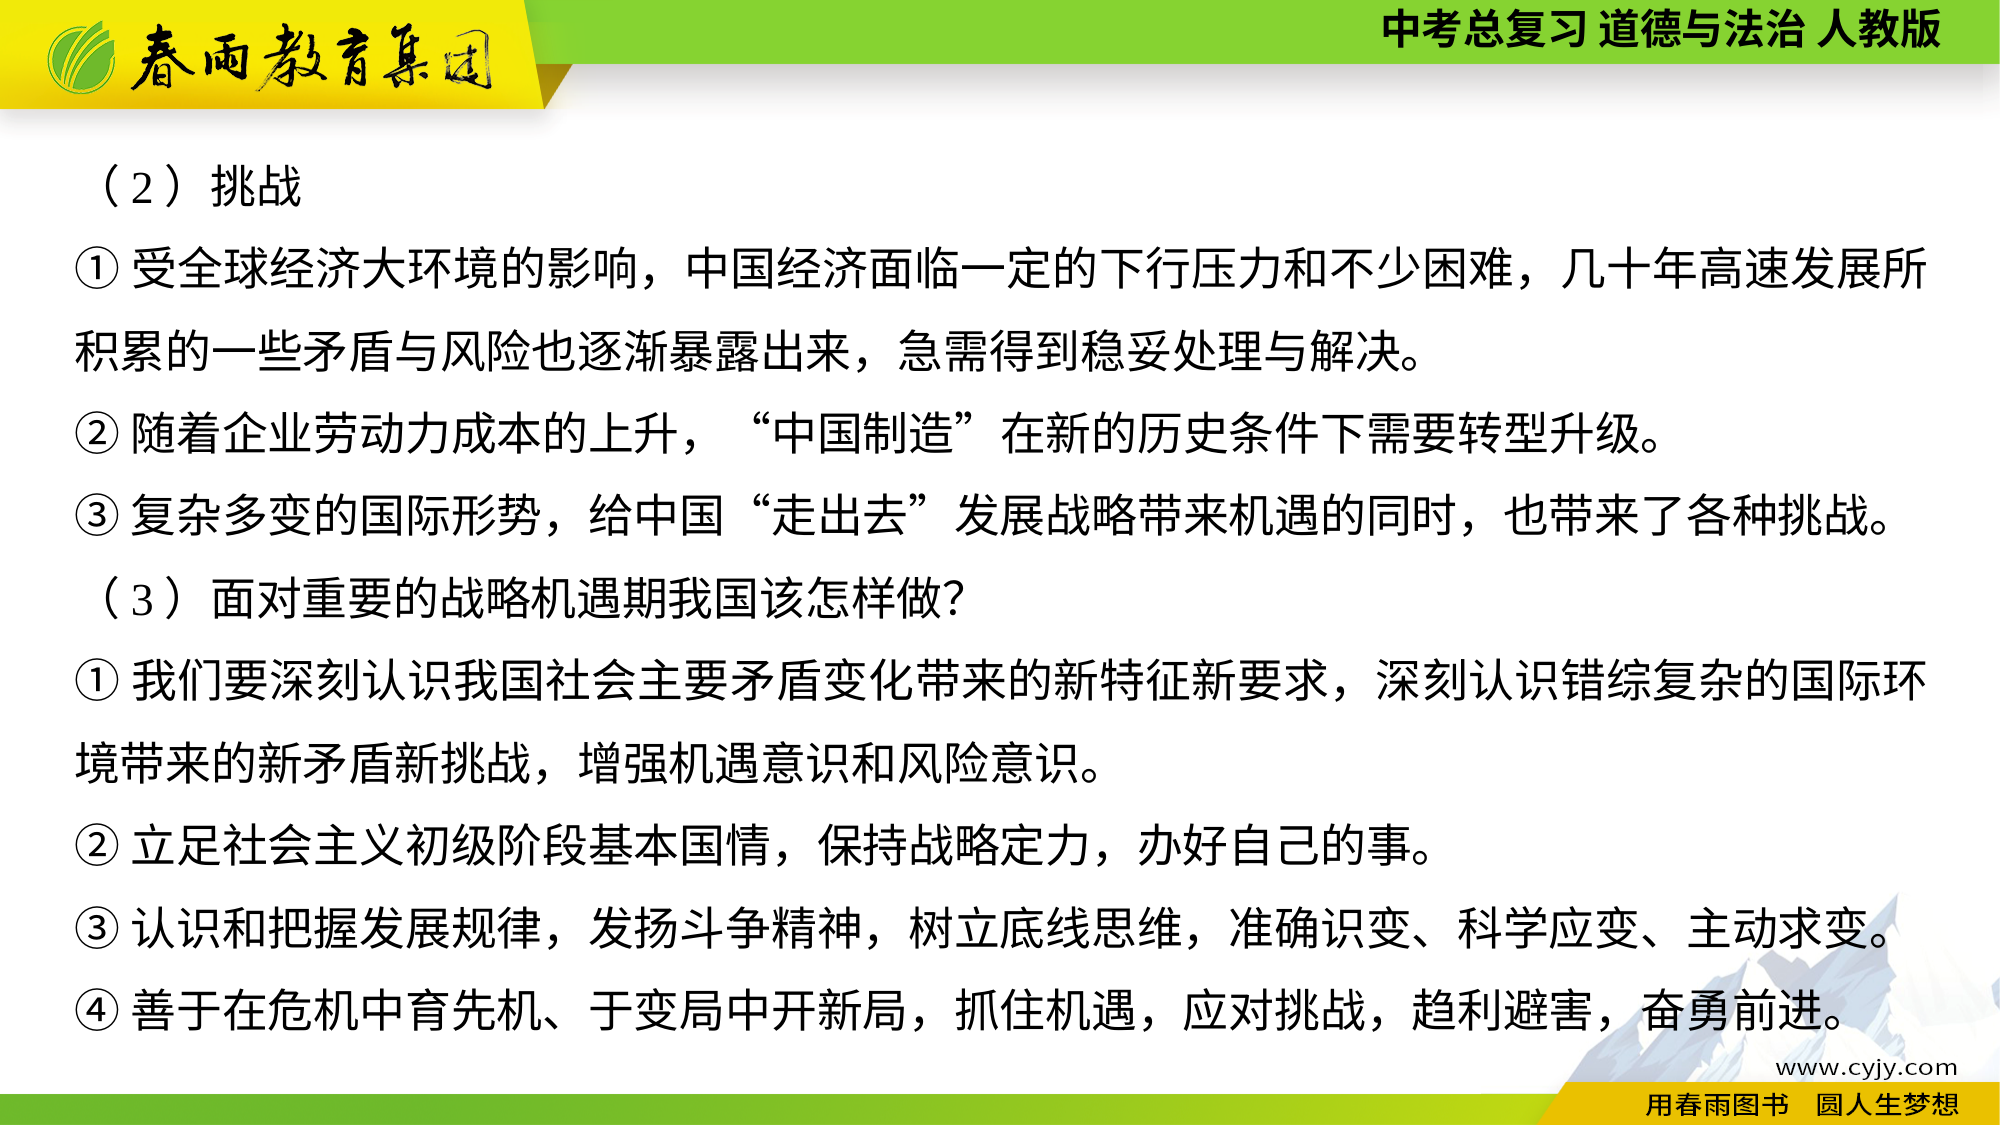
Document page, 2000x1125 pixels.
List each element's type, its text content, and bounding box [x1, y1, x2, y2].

picture [0, 0, 2000, 1125]
list （2）挑战 ①受全球经济大环境的影响，中国经济面临一定的下行压力和不少困难，几十年高速发展所积累的一些矛盾与风险也逐渐暴露出来，急需得到稳妥处理与解决。 ②随着企业劳动力成本的上升，“中国制造”在新的历史条件下需要转型升级。 ③复杂多变的国际形势，给中国“走出去”发展战略带来机遇的同时，也带来了各种挑战。 （3）面对重要的战略机遇期我国该怎样做？ ①我们要深刻认识我国社会主要矛盾变化带来的新特征新要求，深刻认识错综复杂的国际环境带来的新矛盾新挑战，增强机遇意识和风险意识。 ②立足社会主义初级阶段基本国情，保持战略定力，办好自己的事。 ③认识和把握发展规律，发扬斗争精神，树立底线思维，准确识变、科学应变、主动求变。 ④善于在危机中育先机、于变局中开新局，抓住机遇，应对挑战，趋利避害，奋勇前进。 [59, 122, 1944, 1044]
